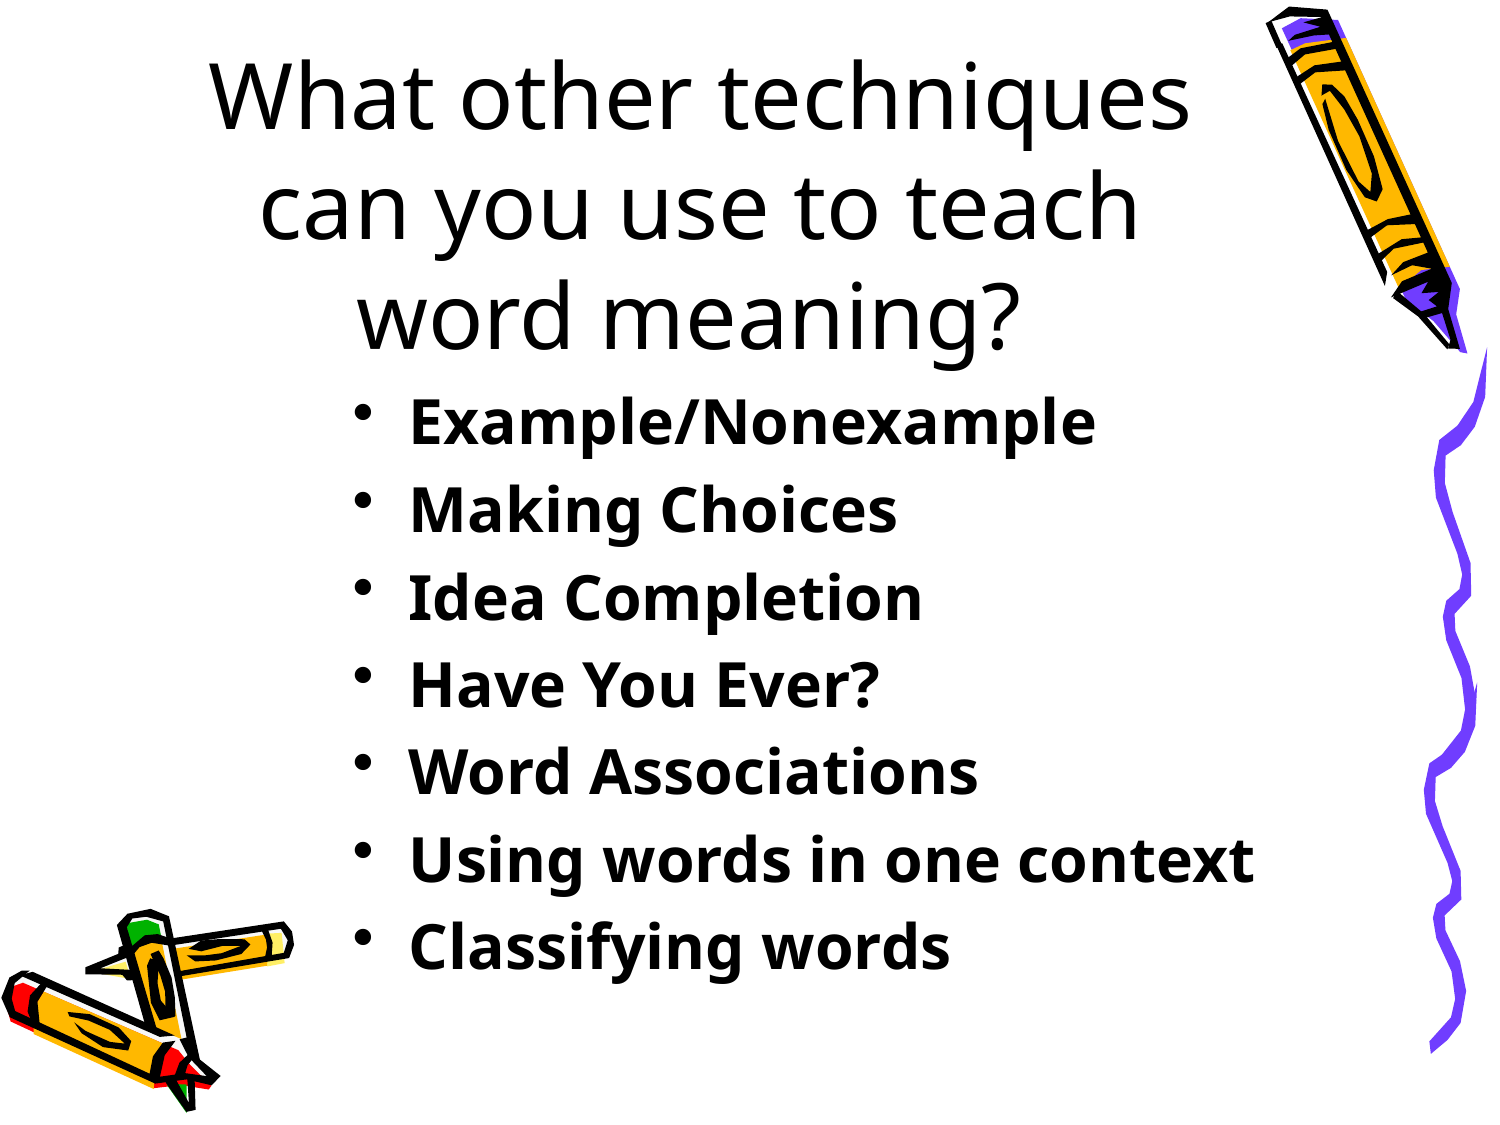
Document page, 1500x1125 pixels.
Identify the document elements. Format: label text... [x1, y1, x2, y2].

title What other techniques can you use to teach word meaning? [137, 112, 1265, 376]
list Example/Nonexample Making Choices Idea Completion Have You Ever? Word Associations Using words in one context Classifying words [337, 374, 1451, 976]
